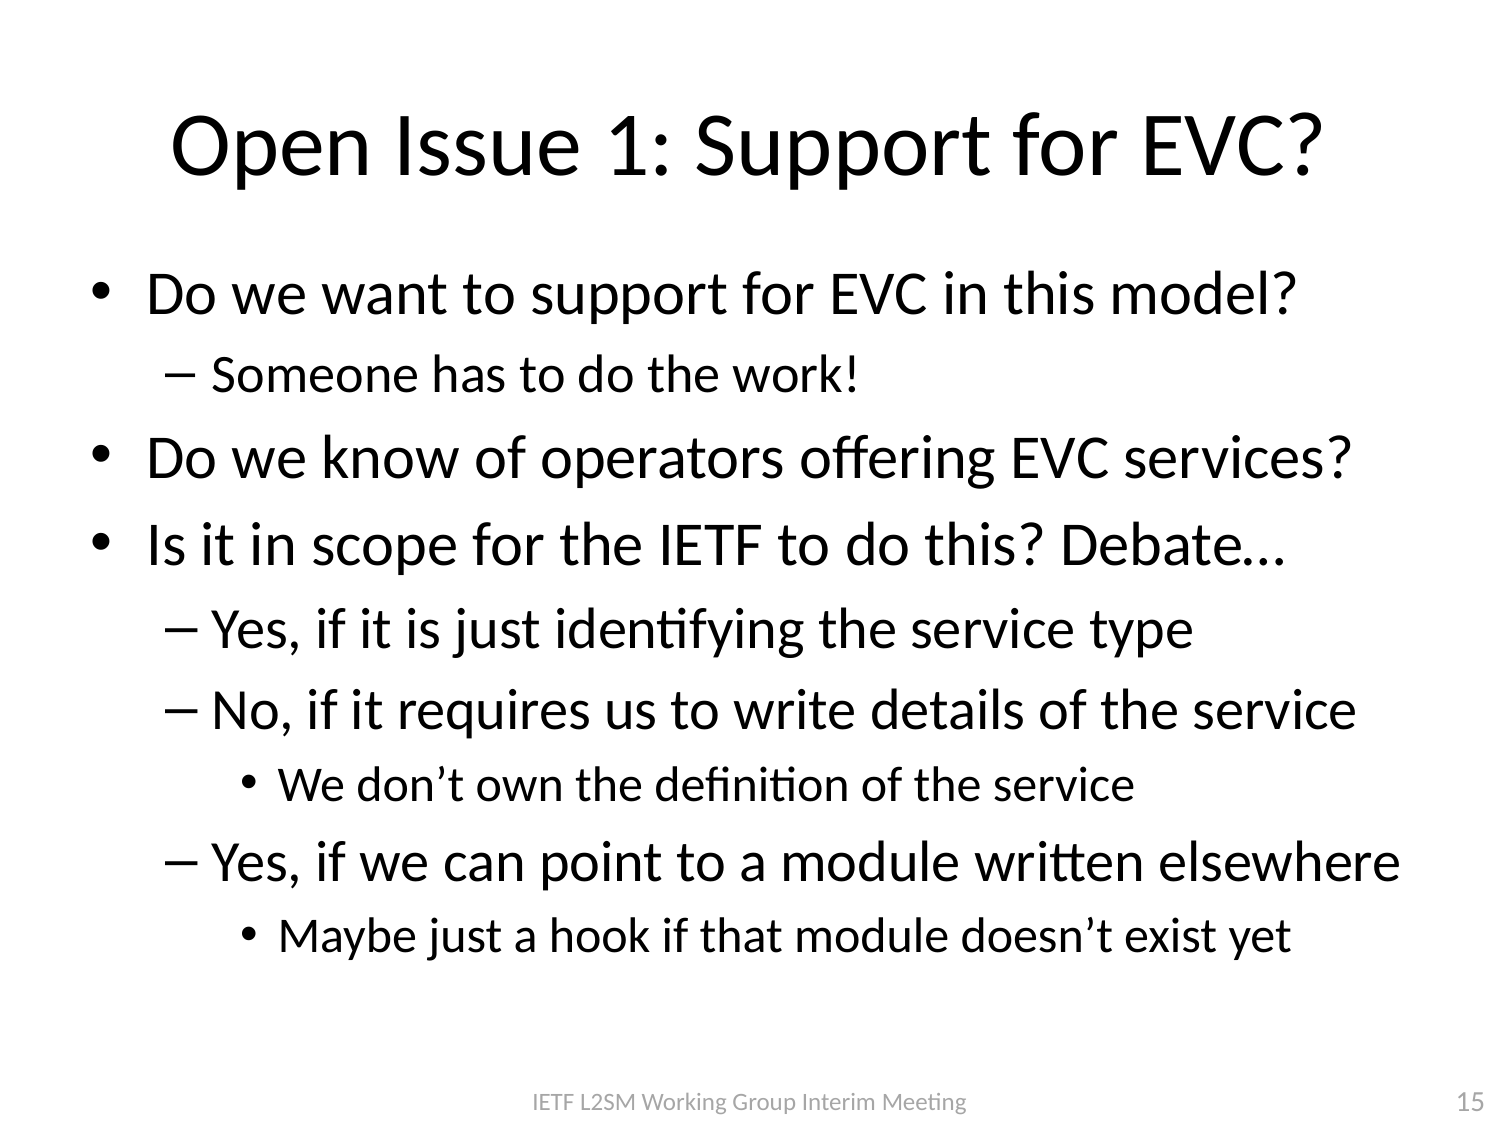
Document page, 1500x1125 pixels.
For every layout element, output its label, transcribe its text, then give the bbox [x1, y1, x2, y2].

list Do we want to support for EVC in this model? Someone has to do the work! Do we know of operators offering EVC services? Is it in scope for the IETF to do this? Debate… Yes, if it is just identifying the service type No, if it requires us to write details of the service We don’t own the definition of the service Yes, if we can point to a module written elsewhere Maybe just a hook if that module doesn’t exist yet [75, 245, 1425, 988]
title Open Issue 1: Support for EVC? [75, 45, 1425, 233]
